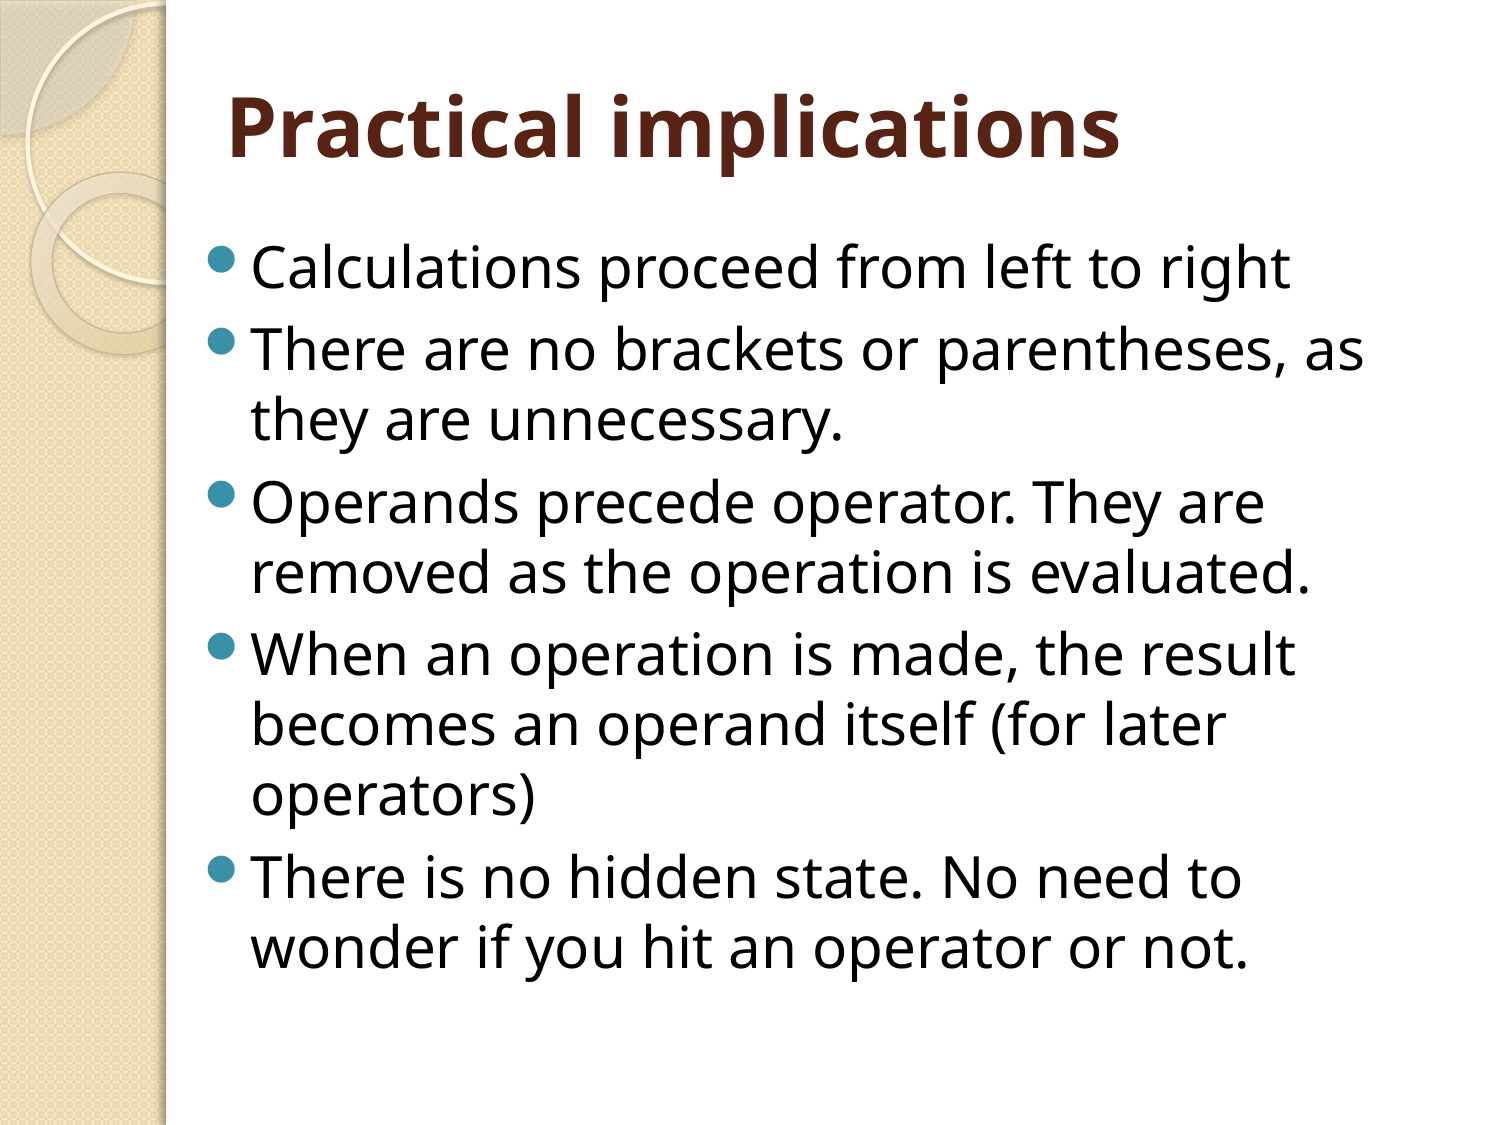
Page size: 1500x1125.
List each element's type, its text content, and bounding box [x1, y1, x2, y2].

title Practical implications [210, 58, 1441, 190]
list Calculations proceed from left to right There are no brackets or parentheses, as they are unnecessary. Operands precede operator. They are removed as the operation is evaluated. When an operation is made, the result becomes an operand itself (for later operators) There is no hidden state. No need to wonder if you hit an operator or not. [175, 222, 1406, 1055]
